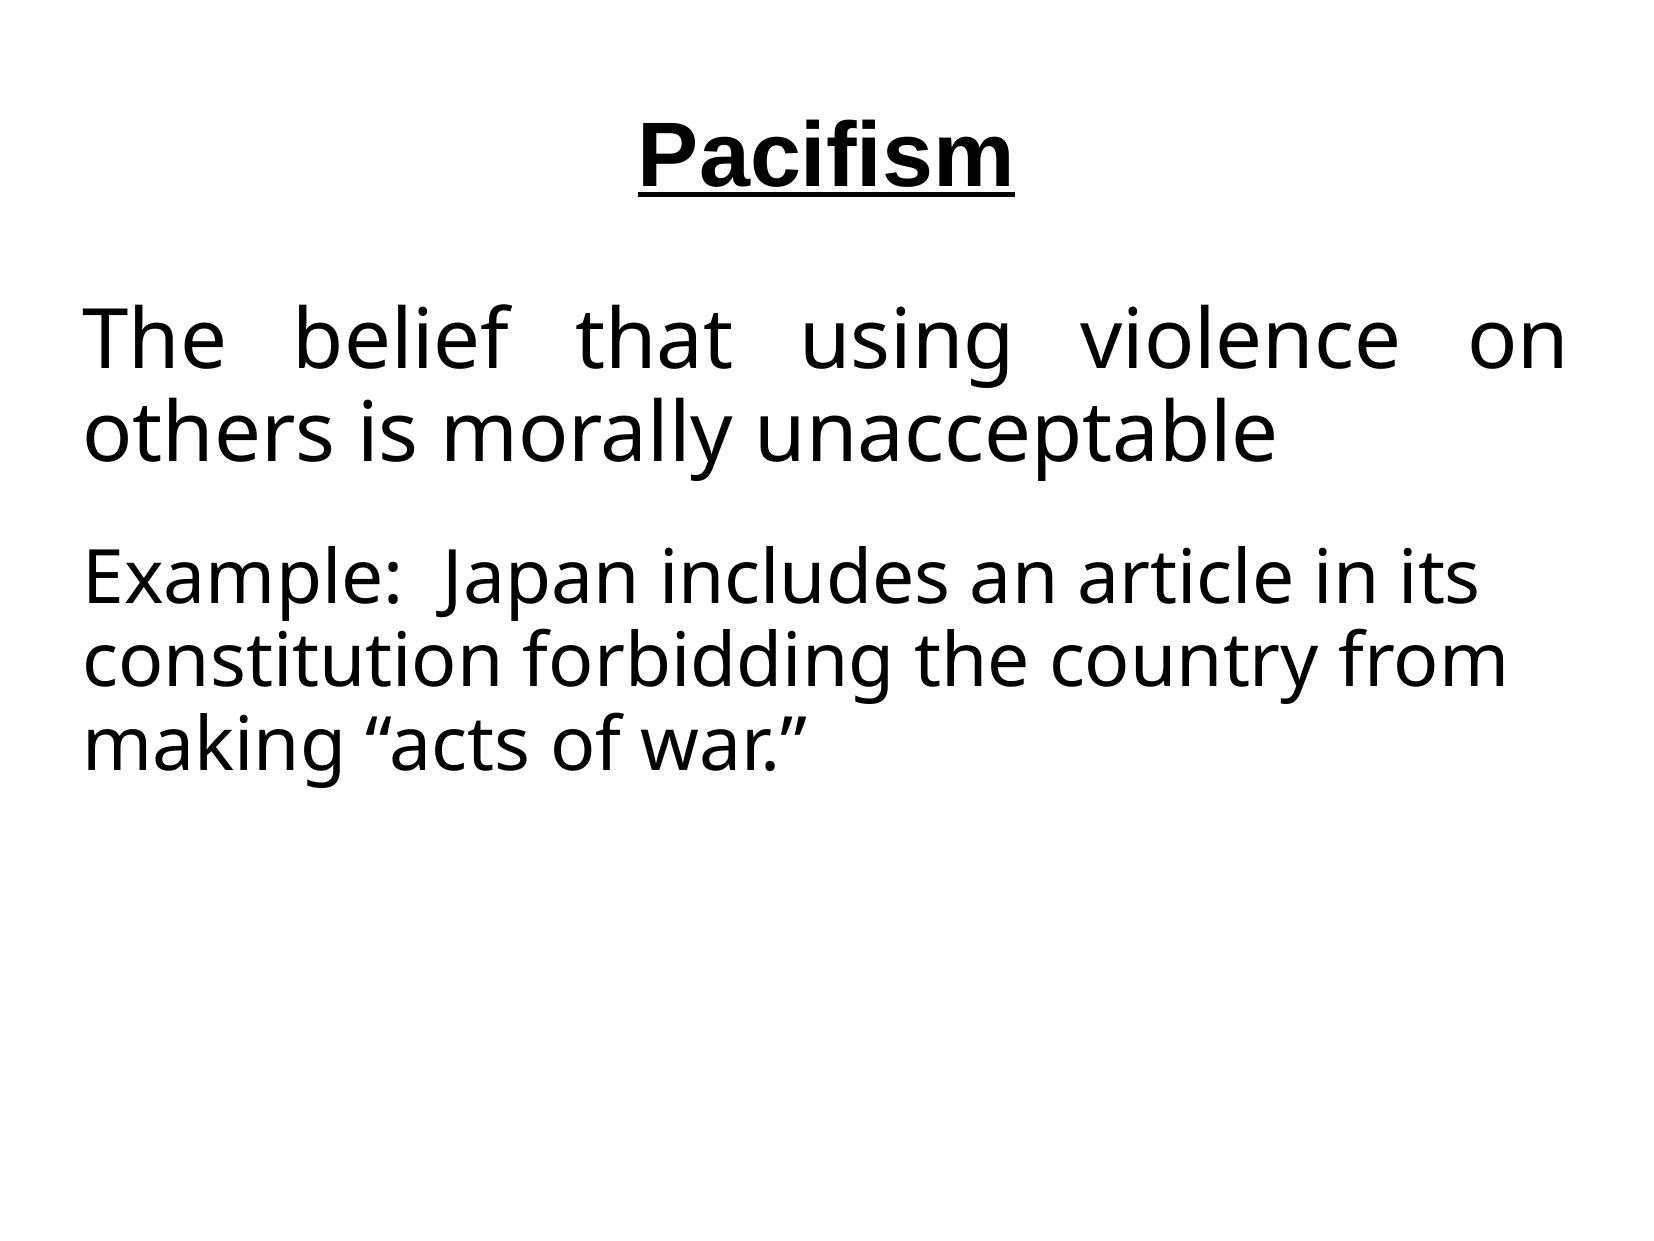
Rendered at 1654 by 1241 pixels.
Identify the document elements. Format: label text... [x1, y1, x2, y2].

text_box Pacifism [82, 49, 1571, 257]
text_box The belief that using violence on others is morally unacceptable Example: Japan includes an article in its constitution forbidding the country from making “acts of war.” [82, 290, 1571, 1111]
